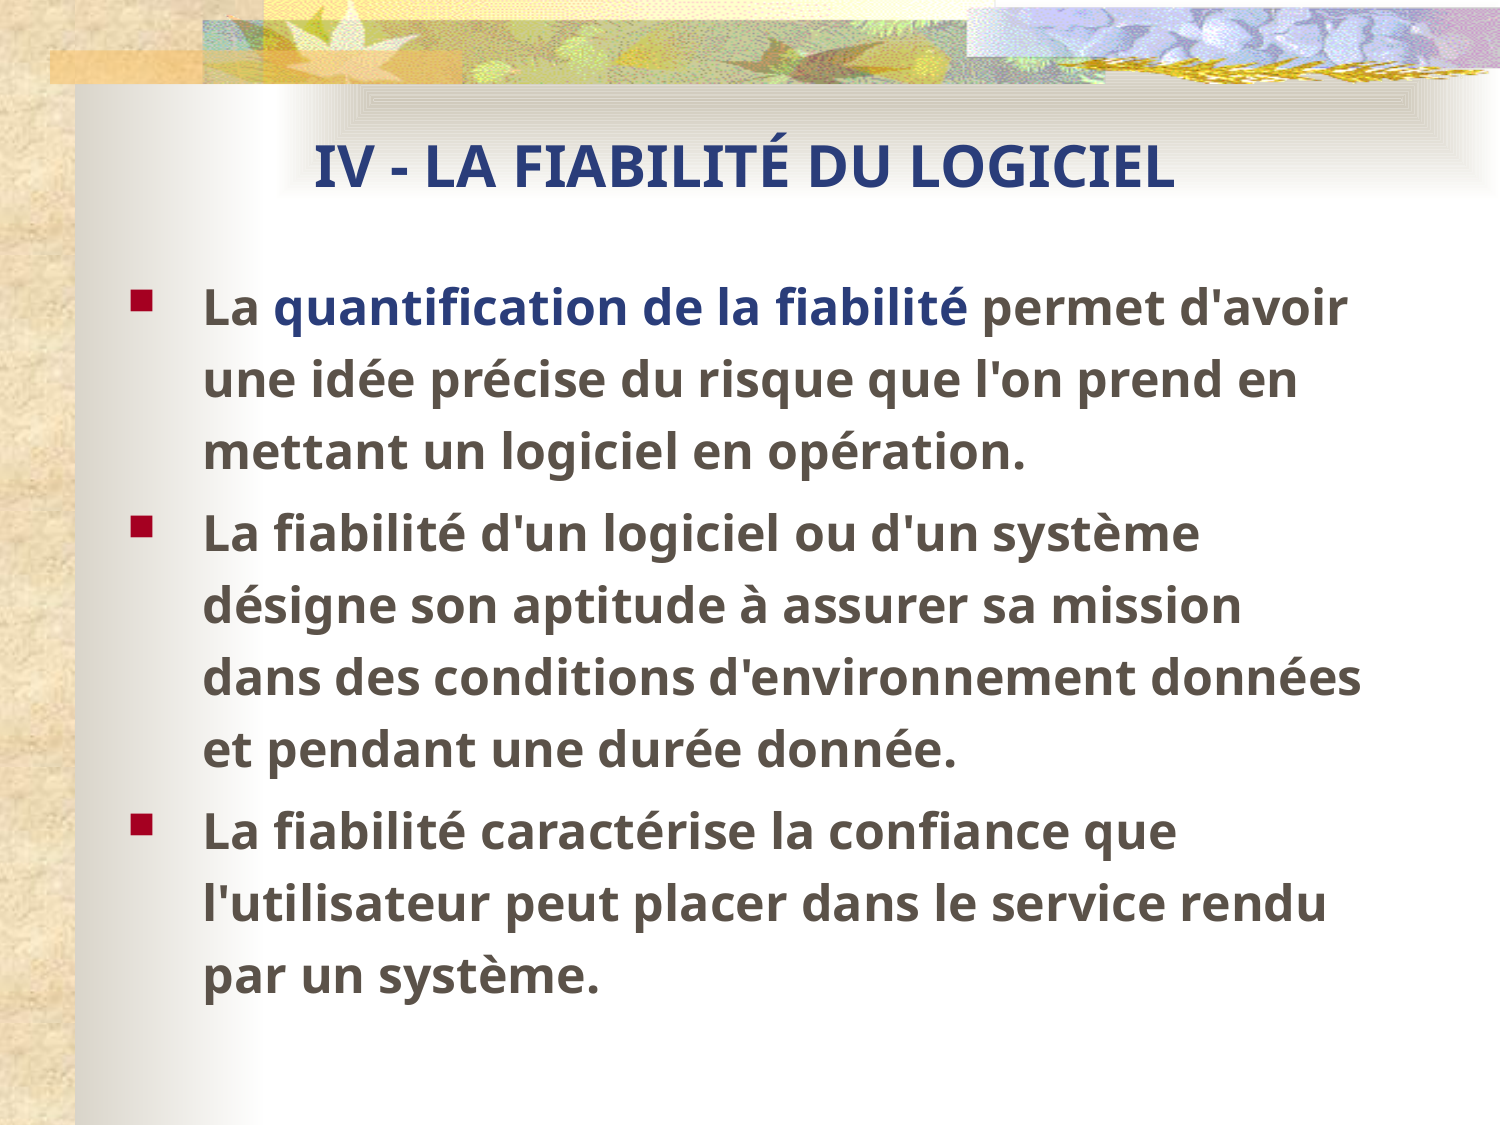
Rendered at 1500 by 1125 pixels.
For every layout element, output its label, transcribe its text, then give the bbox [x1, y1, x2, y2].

picture [0, 0, 1500, 1125]
title IV - LA FIABILITÉ DU LOGICIEL [108, 18, 1384, 207]
list La quantification de la fiabilité permet d'avoir une idée précise du risque que l'on prend en mettant un logiciel en opération. La fiabilité d'un logiciel ou d'un système désigne son aptitude à assurer sa mission dans des conditions d'environnement données et pendant une durée donnée. La fiabilité caractérise la confiance que l'utilisateur peut placer dans le service rendu par un système. [112, 255, 1388, 1013]
